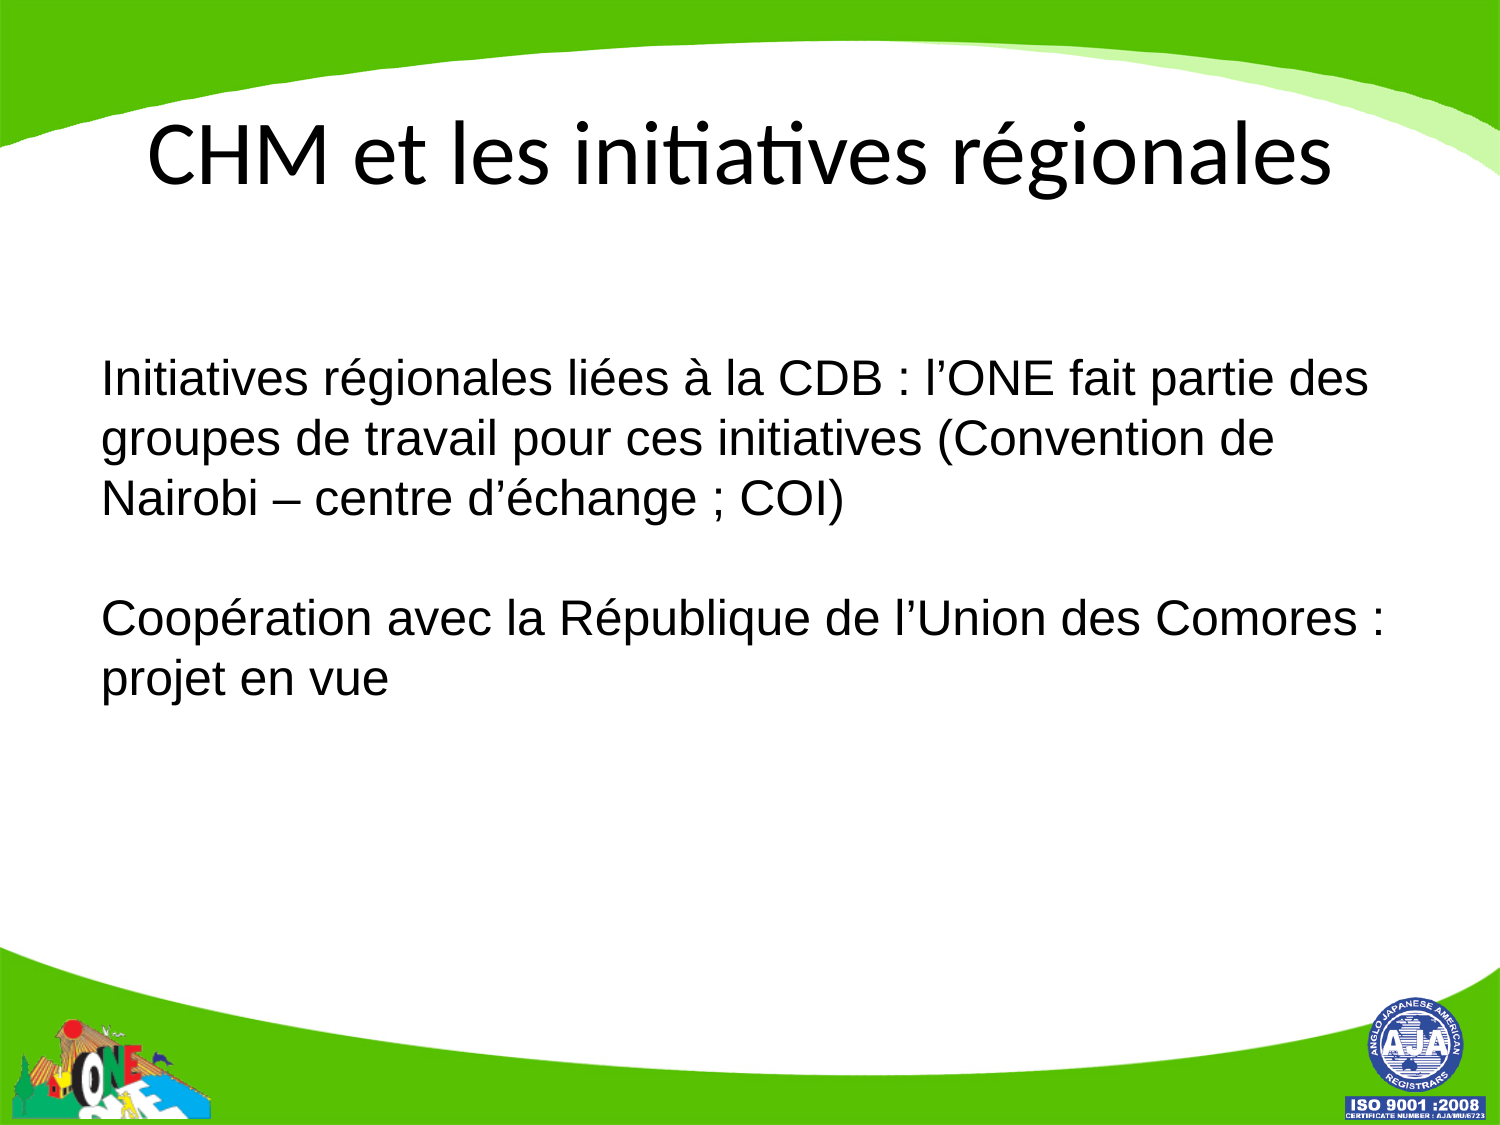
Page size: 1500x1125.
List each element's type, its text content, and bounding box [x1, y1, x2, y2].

text_box Initiatives régionales liées à la CDB : l’ONE fait partie des groupes de travail pour ces initiatives (Convention de Nairobi – centre d’échange ; COI) Coopération avec la République de l’Union des Comores : projet en vue [85, 338, 1457, 713]
title CHM et les initiatives régionales [66, 89, 1417, 207]
picture [0, 0, 1500, 176]
picture [0, 913, 1500, 1125]
